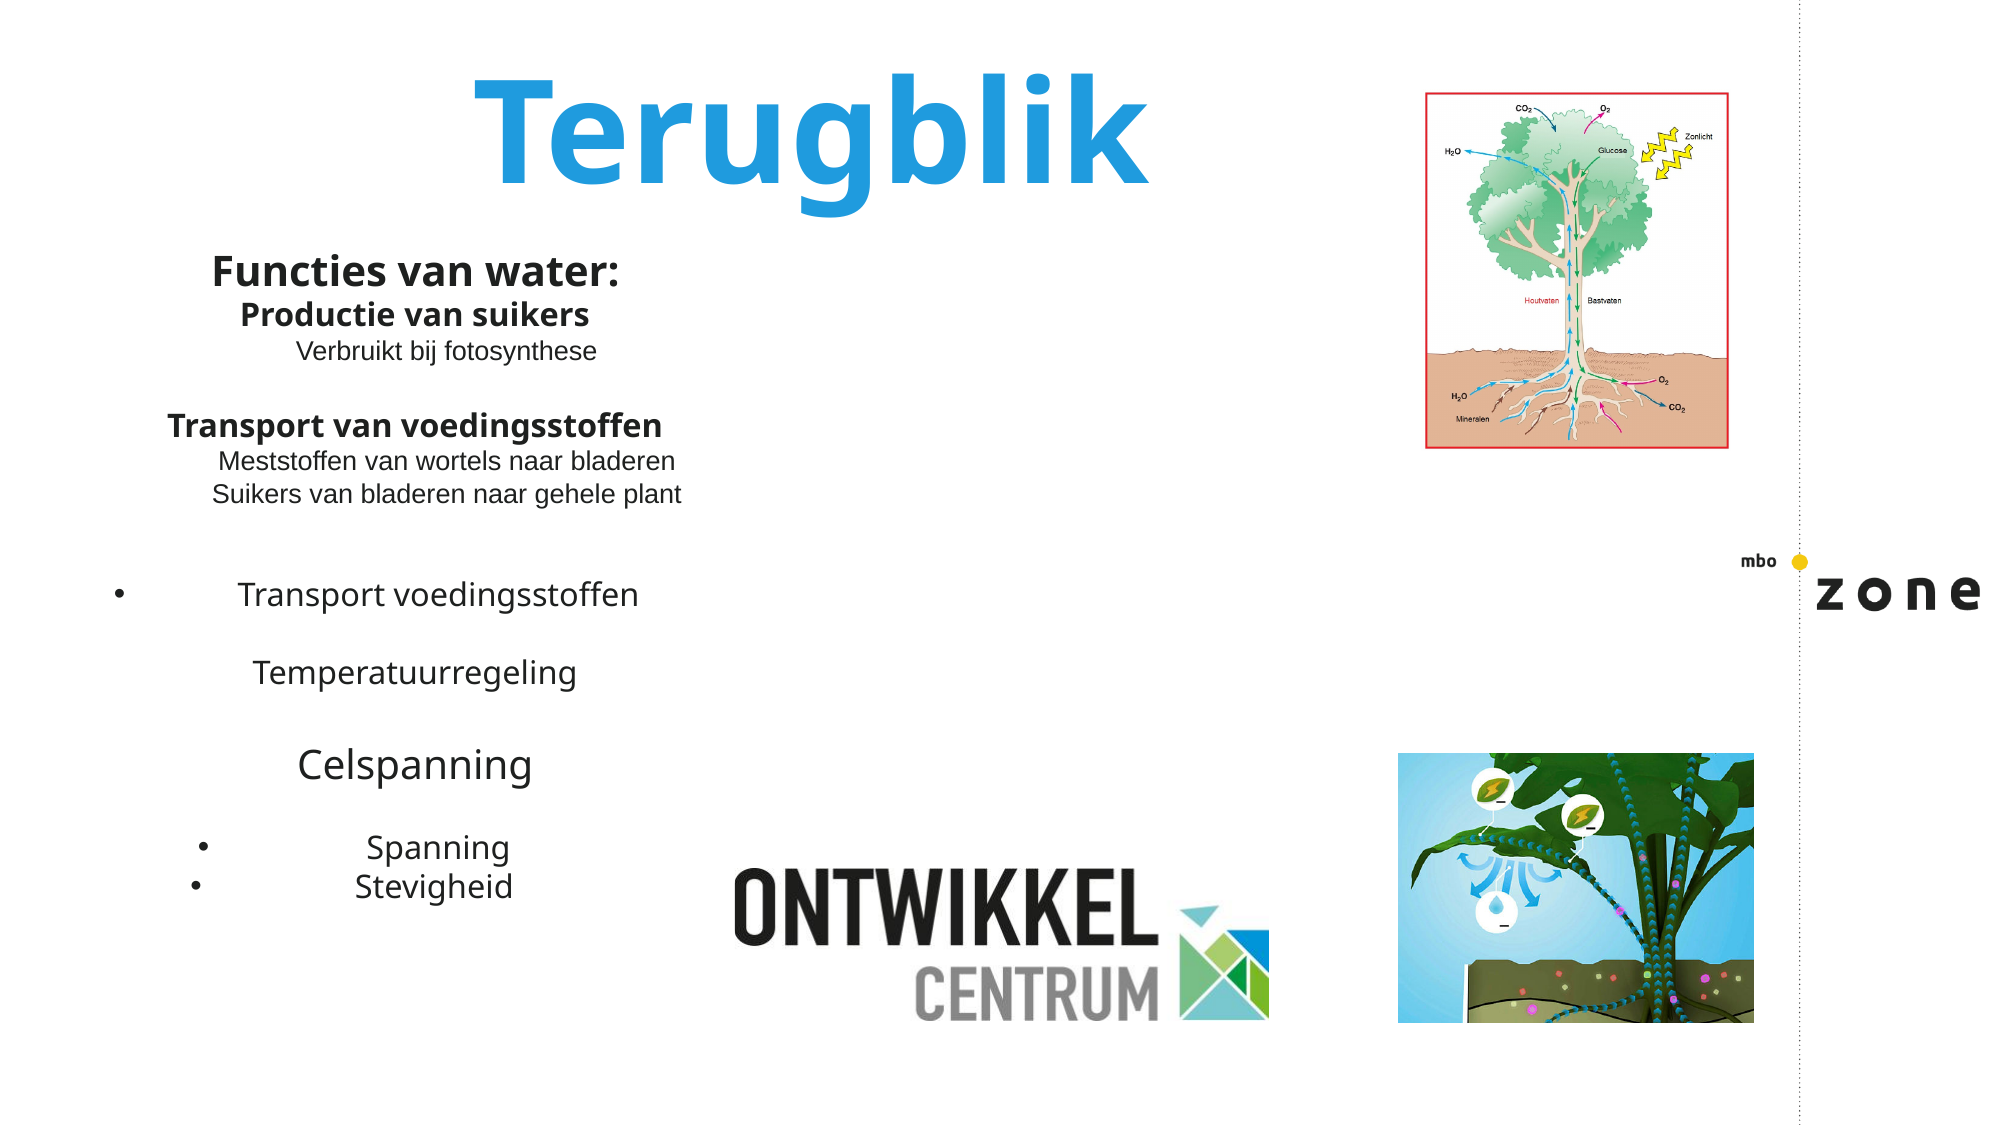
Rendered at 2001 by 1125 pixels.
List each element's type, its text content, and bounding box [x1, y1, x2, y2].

picture [734, 868, 1269, 1021]
picture [1398, 0, 2001, 1125]
title Terugblik [61, 58, 1562, 215]
subtitle Functies van water: Productie van suikers Verbruikt bij fotosynthese Transport van voedingsstoffen Meststoffen van wortels naar bladeren Suikers van bladeren naar gehele plant Transport voedingsstoffen Temperatuurregeling Celspanning Spanning Stevigheid [19, 244, 812, 912]
